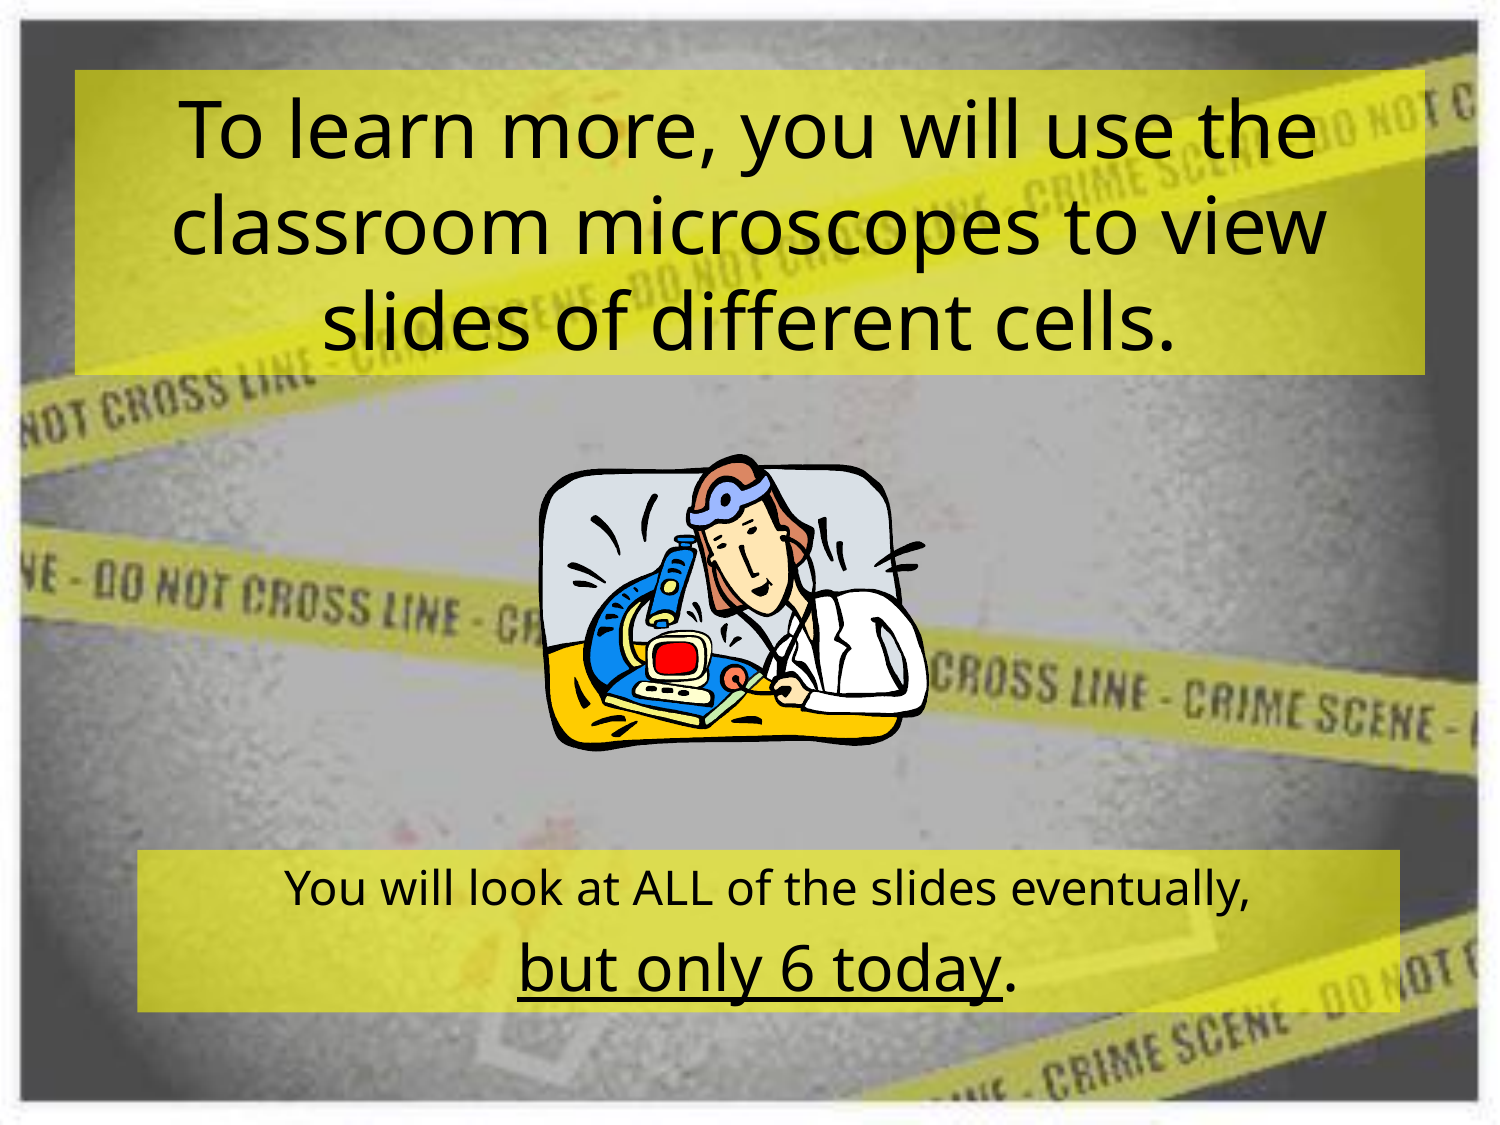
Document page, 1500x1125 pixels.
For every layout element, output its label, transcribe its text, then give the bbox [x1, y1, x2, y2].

text_box To learn more, you will use the classroom microscopes to view slides of different cells. [74, 69, 1425, 375]
subtitle You will look at ALL of the slides eventually, but only 6 today. [137, 849, 1400, 1013]
title [112, 375, 1388, 591]
picture [0, 0, 1500, 1125]
